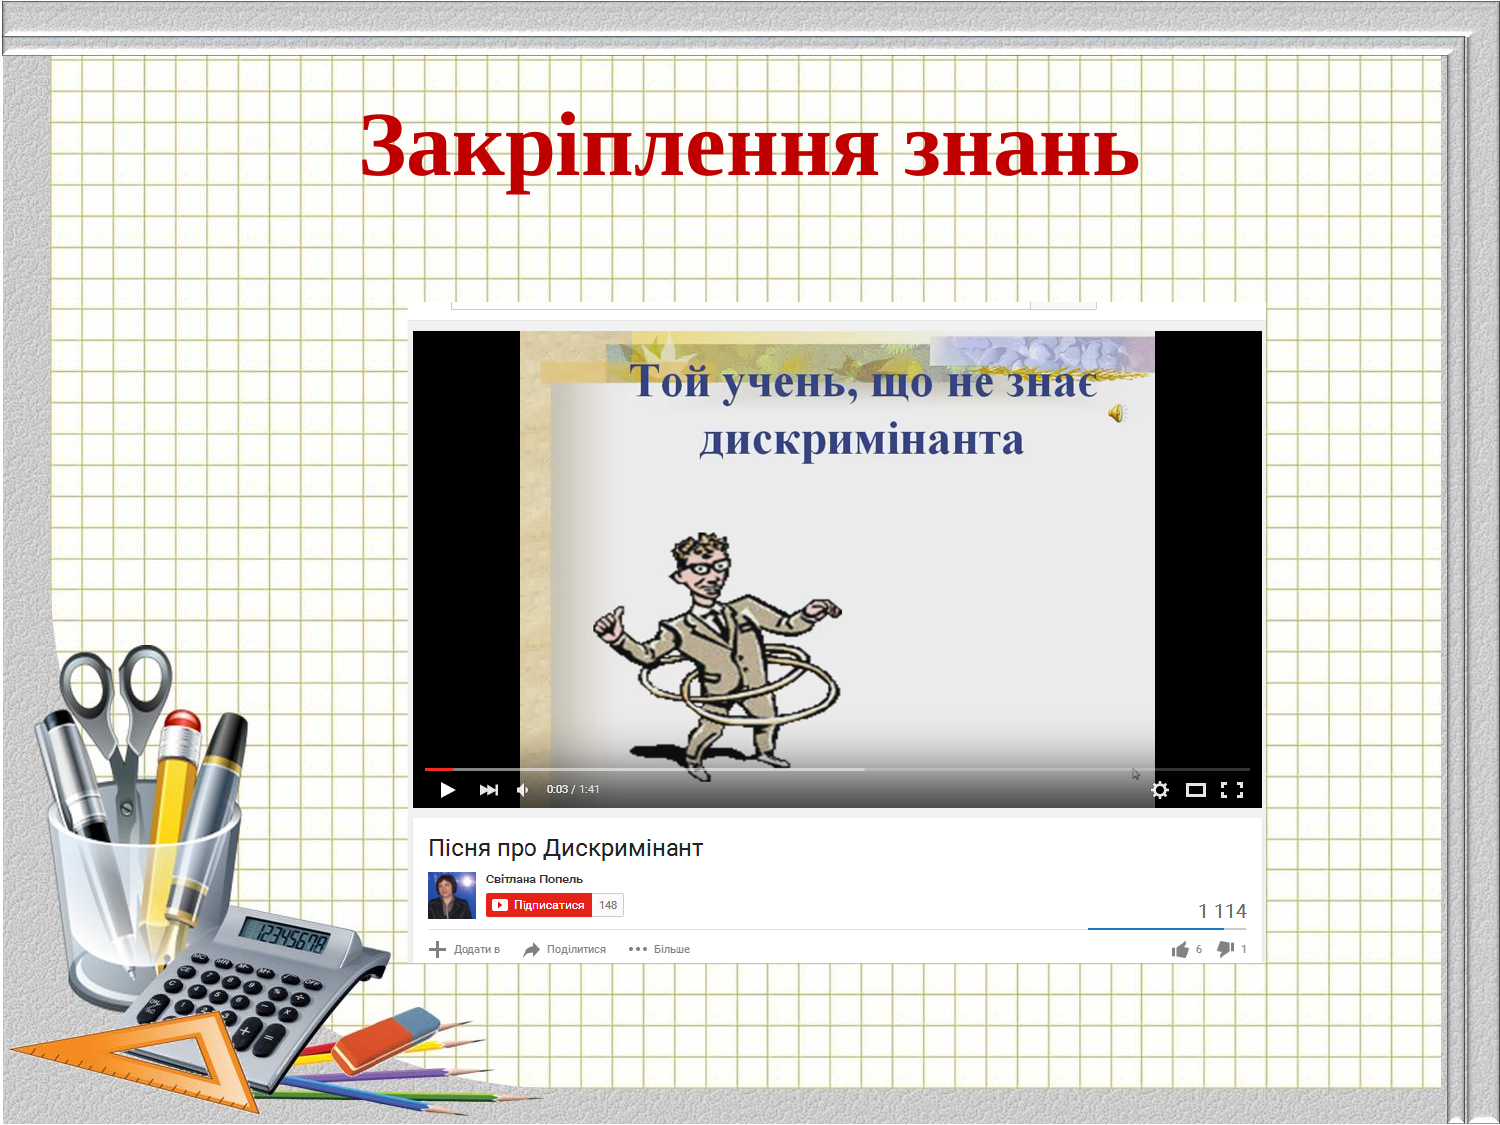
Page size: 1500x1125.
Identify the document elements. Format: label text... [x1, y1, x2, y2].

title Закріплення знань [74, 44, 1426, 233]
picture [0, 0, 1500, 1125]
